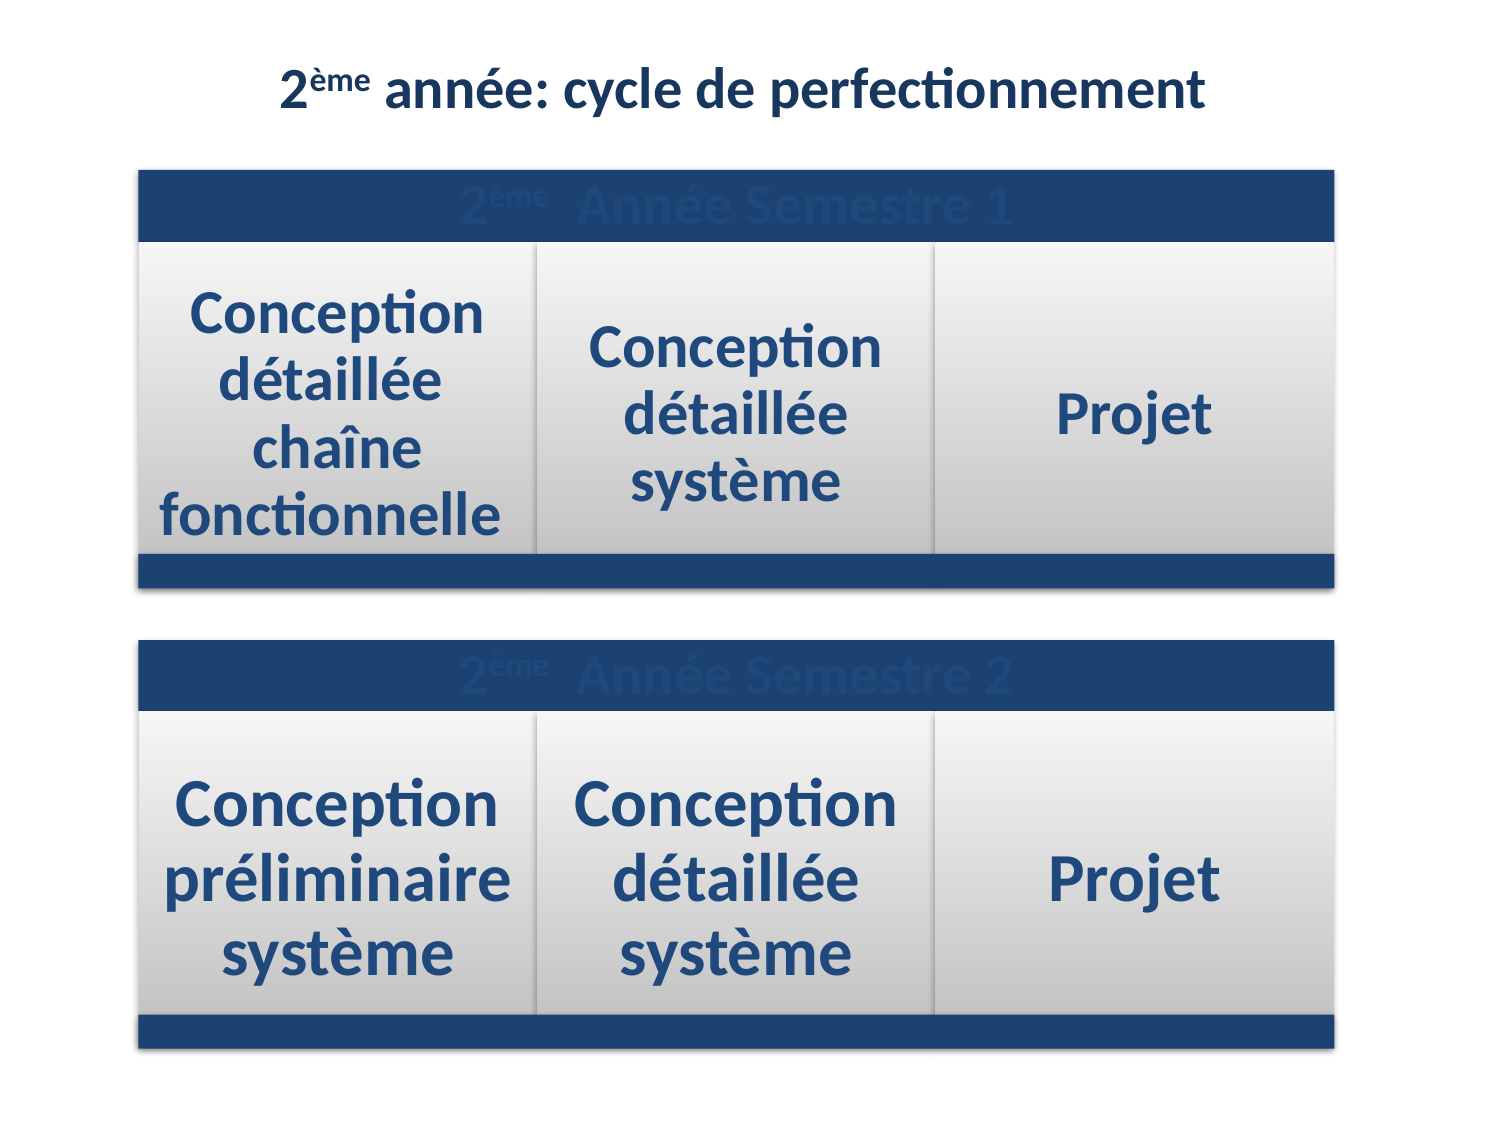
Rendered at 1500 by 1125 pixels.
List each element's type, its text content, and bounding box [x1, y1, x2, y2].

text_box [138, 154, 1335, 604]
text_box 2ème année: cycle de perfectionnement [265, 42, 1235, 128]
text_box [138, 625, 1335, 1064]
